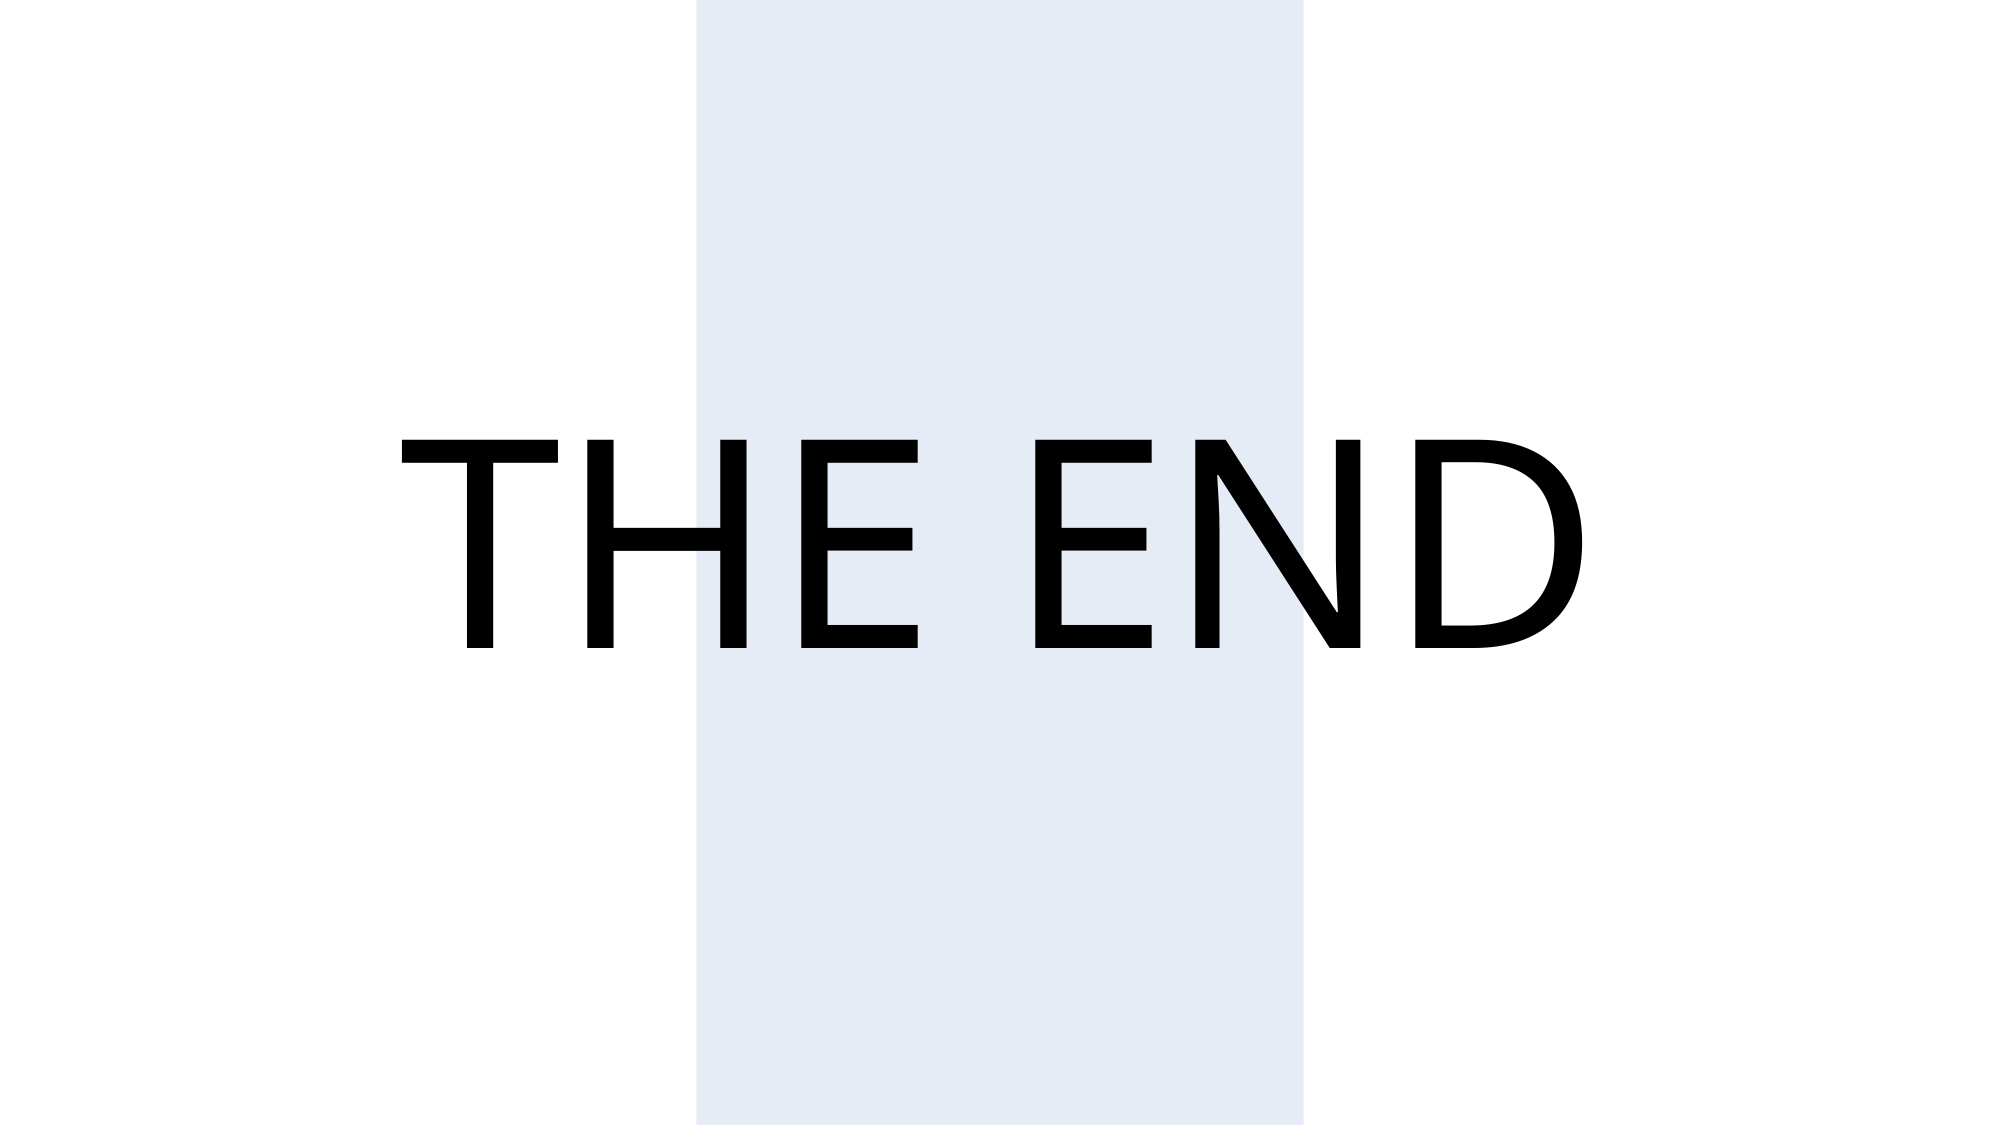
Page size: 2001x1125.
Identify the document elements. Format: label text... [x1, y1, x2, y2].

text_box [695, 0, 1305, 407]
text_box [695, 715, 1305, 1125]
text_box THE END [356, 407, 1644, 715]
